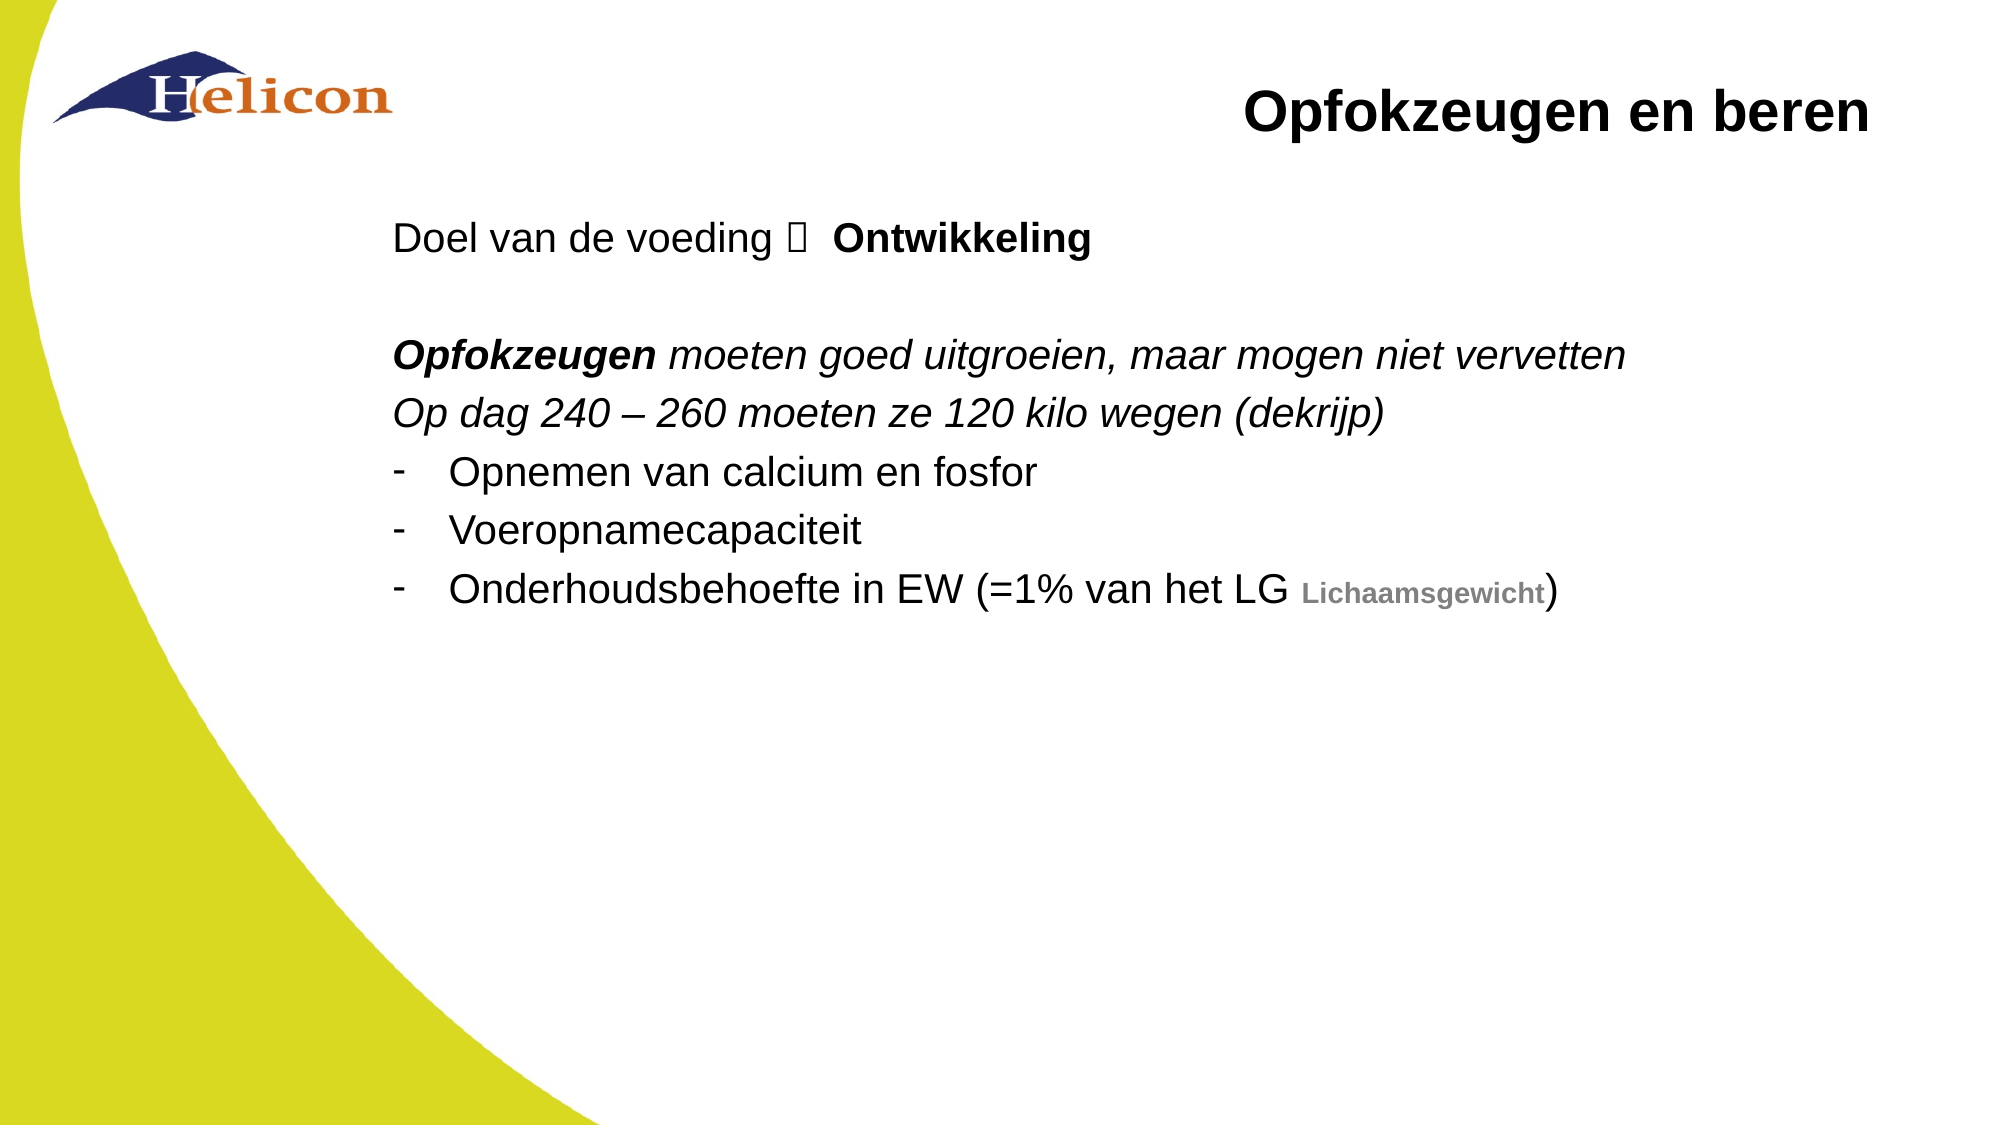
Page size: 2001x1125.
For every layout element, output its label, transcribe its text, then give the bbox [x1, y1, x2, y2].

list Doel van de voeding  Ontwikkeling Opfokzeugen moeten goed uitgroeien, maar mogen niet vervetten Op dag 240 – 260 moeten ze 120 kilo wegen (dekrijp) Opnemen van calcium en fosfor Voeropnamecapaciteit Onderhoudsbehoefte in EW (=1% van het LG Lichaamsgewicht) [377, 203, 1829, 1013]
title Opfokzeugen en beren [432, 54, 1887, 161]
picture [0, 0, 2000, 1125]
